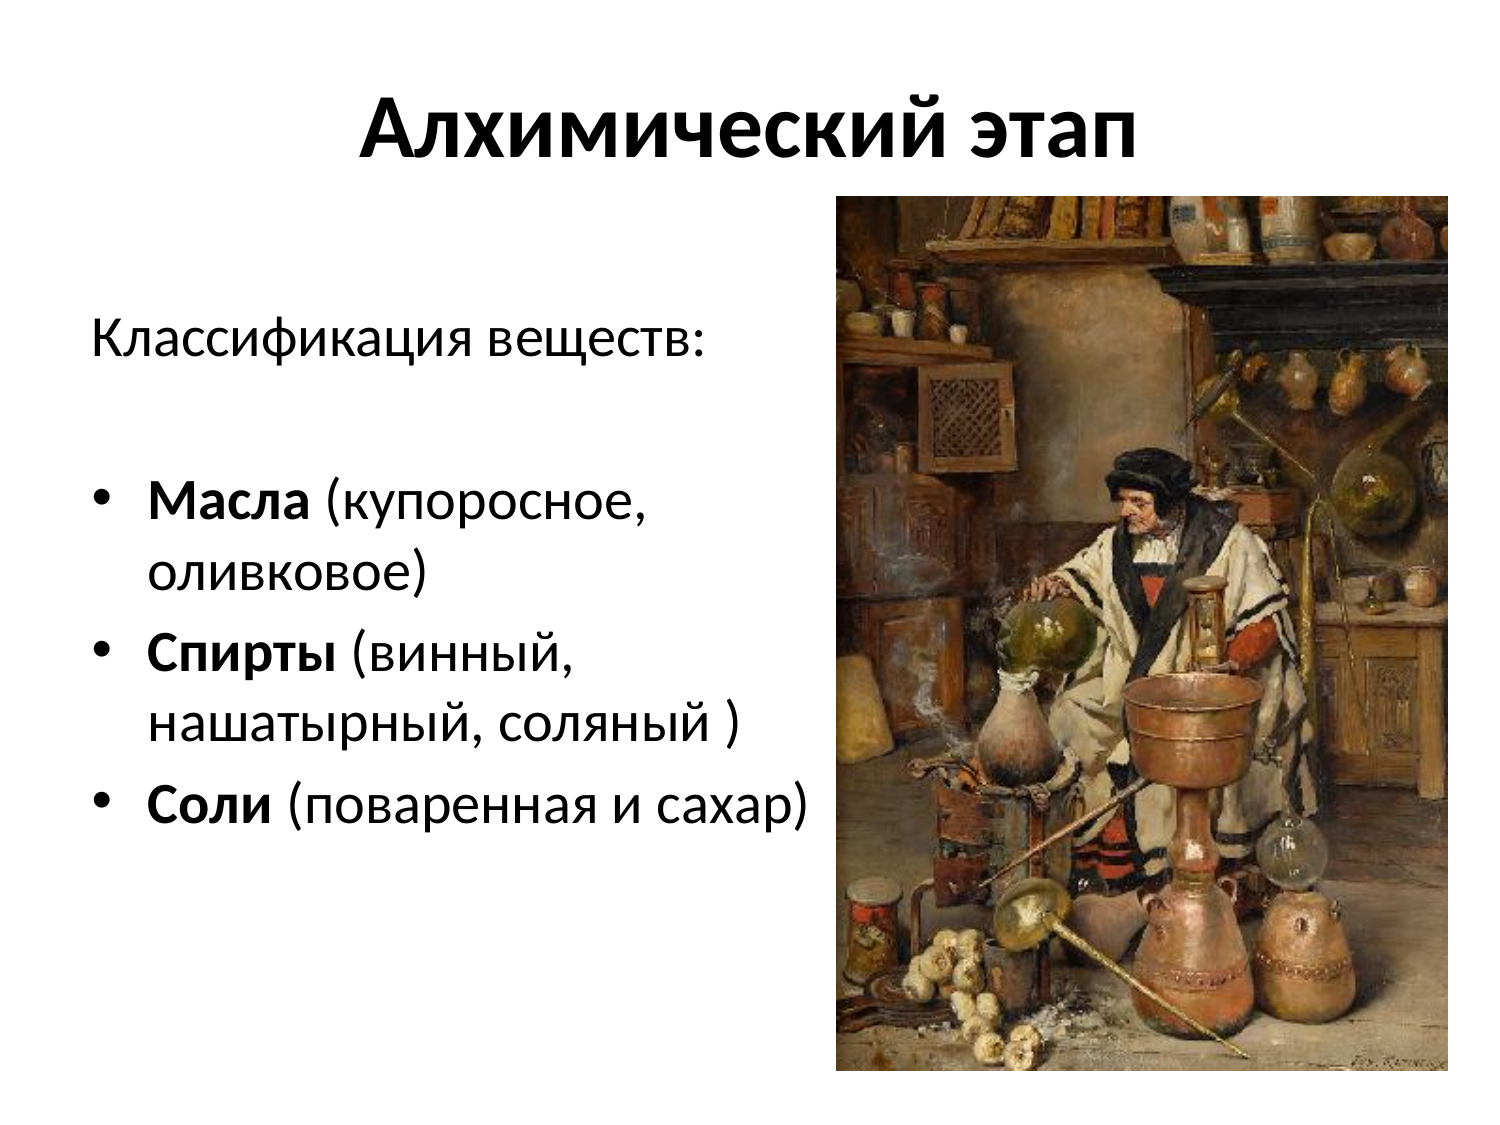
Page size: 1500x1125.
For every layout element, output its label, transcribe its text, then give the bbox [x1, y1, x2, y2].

list Классификация веществ: Масла (купоросное, оливковое) Спирты (винный, нашатырный, соляный ) Соли (поваренная и сахар) [76, 290, 831, 1034]
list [836, 195, 1449, 1071]
title Алхимический этап [75, 45, 1425, 197]
